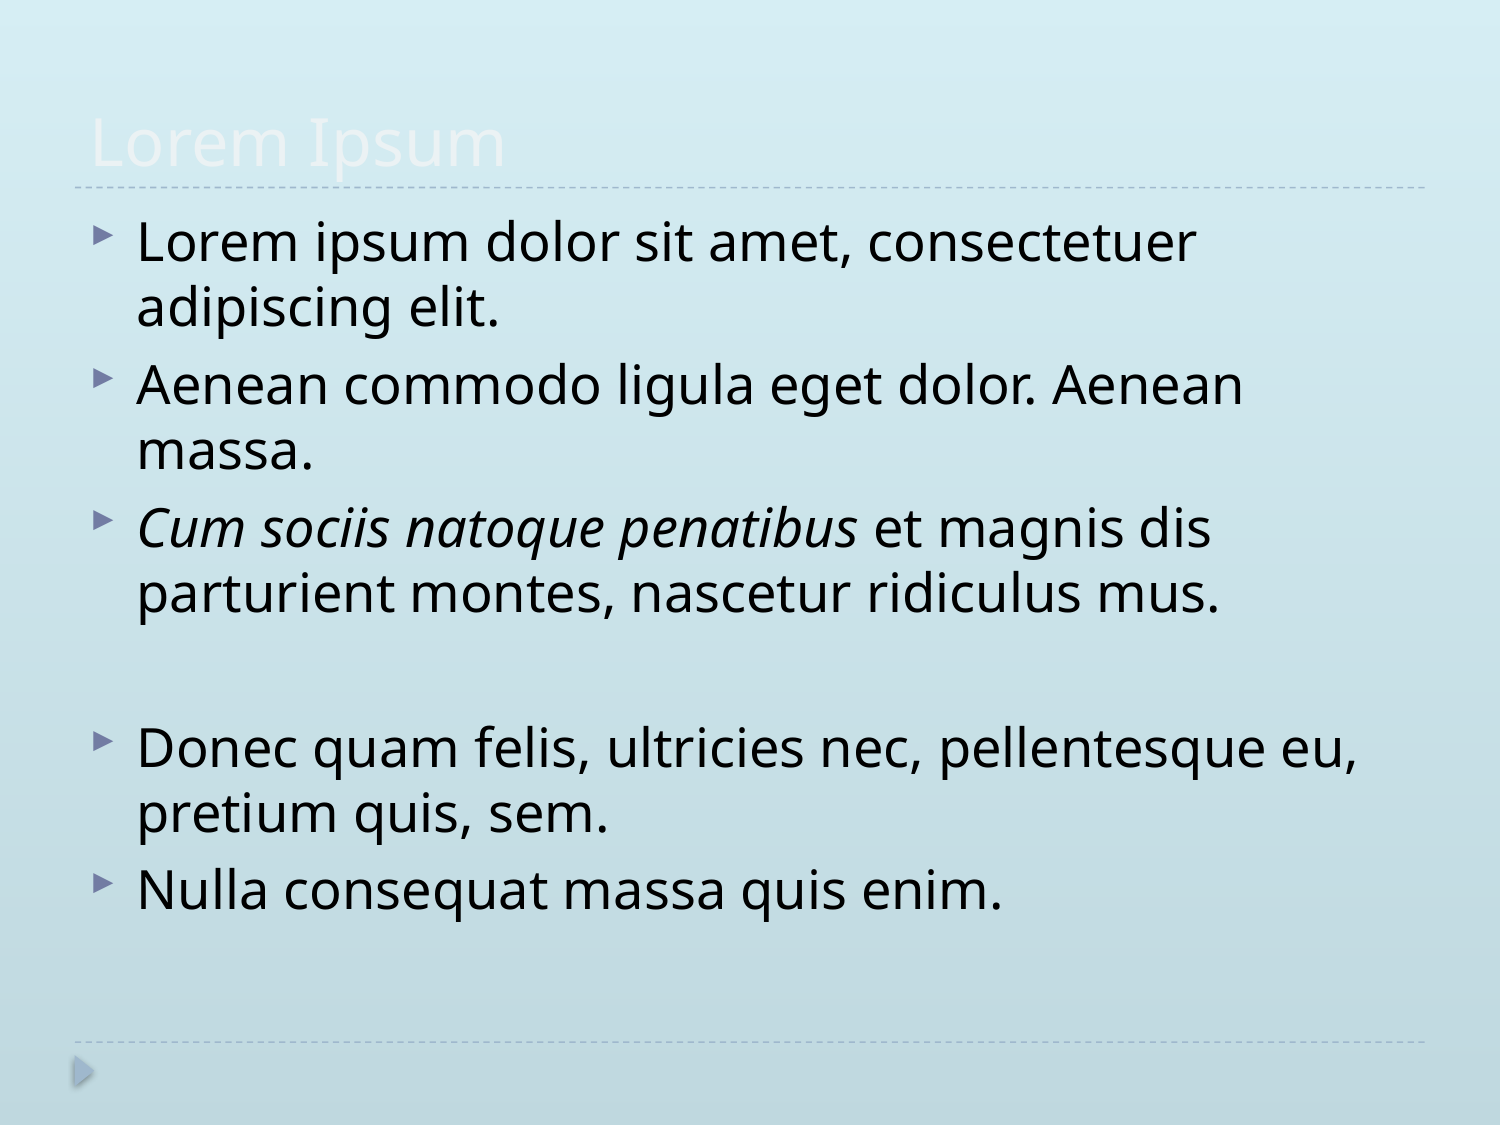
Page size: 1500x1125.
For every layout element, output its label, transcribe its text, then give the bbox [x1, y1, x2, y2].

list Lorem ipsum dolor sit amet, consectetuer adipiscing elit. Aenean commodo ligula eget dolor. Aenean massa. Cum sociis natoque penatibus et magnis dis parturient montes, nascetur ridiculus mus. Donec quam felis, ultricies nec, pellentesque eu, pretium quis, sem. Nulla consequat massa quis enim. [75, 200, 1425, 1010]
title Lorem Ipsum [75, 24, 1425, 188]
